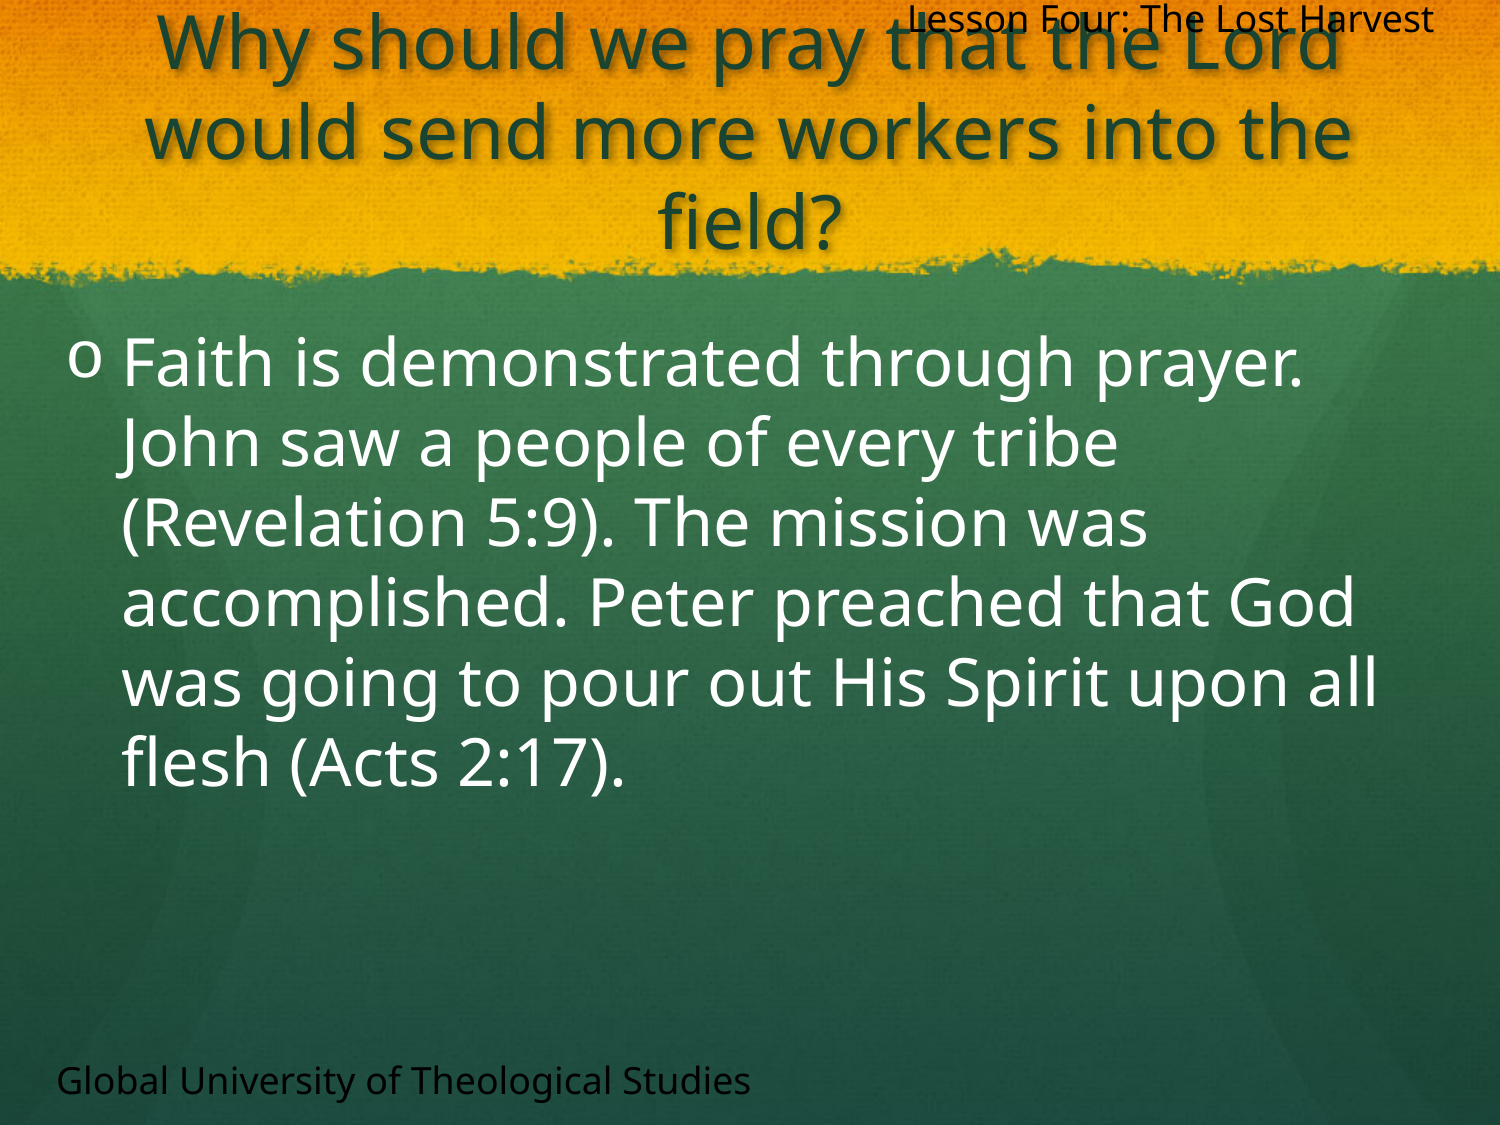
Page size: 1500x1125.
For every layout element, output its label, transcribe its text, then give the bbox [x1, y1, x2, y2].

title Why should we pray that the Lord would send more workers into the field? [50, 13, 1450, 246]
text_box Faith is demonstrated through prayer. John saw a people of every tribe (Revelation 5:9). The mission was accomplished. Peter preached that God was going to pour out His Spirit upon all flesh (Acts 2:17). [50, 312, 1450, 475]
text_box Lesson Four: The Lost Harvest [892, 0, 1450, 93]
text_box Global University of Theological Studies [41, 1049, 768, 1110]
picture [0, 0, 1500, 1125]
